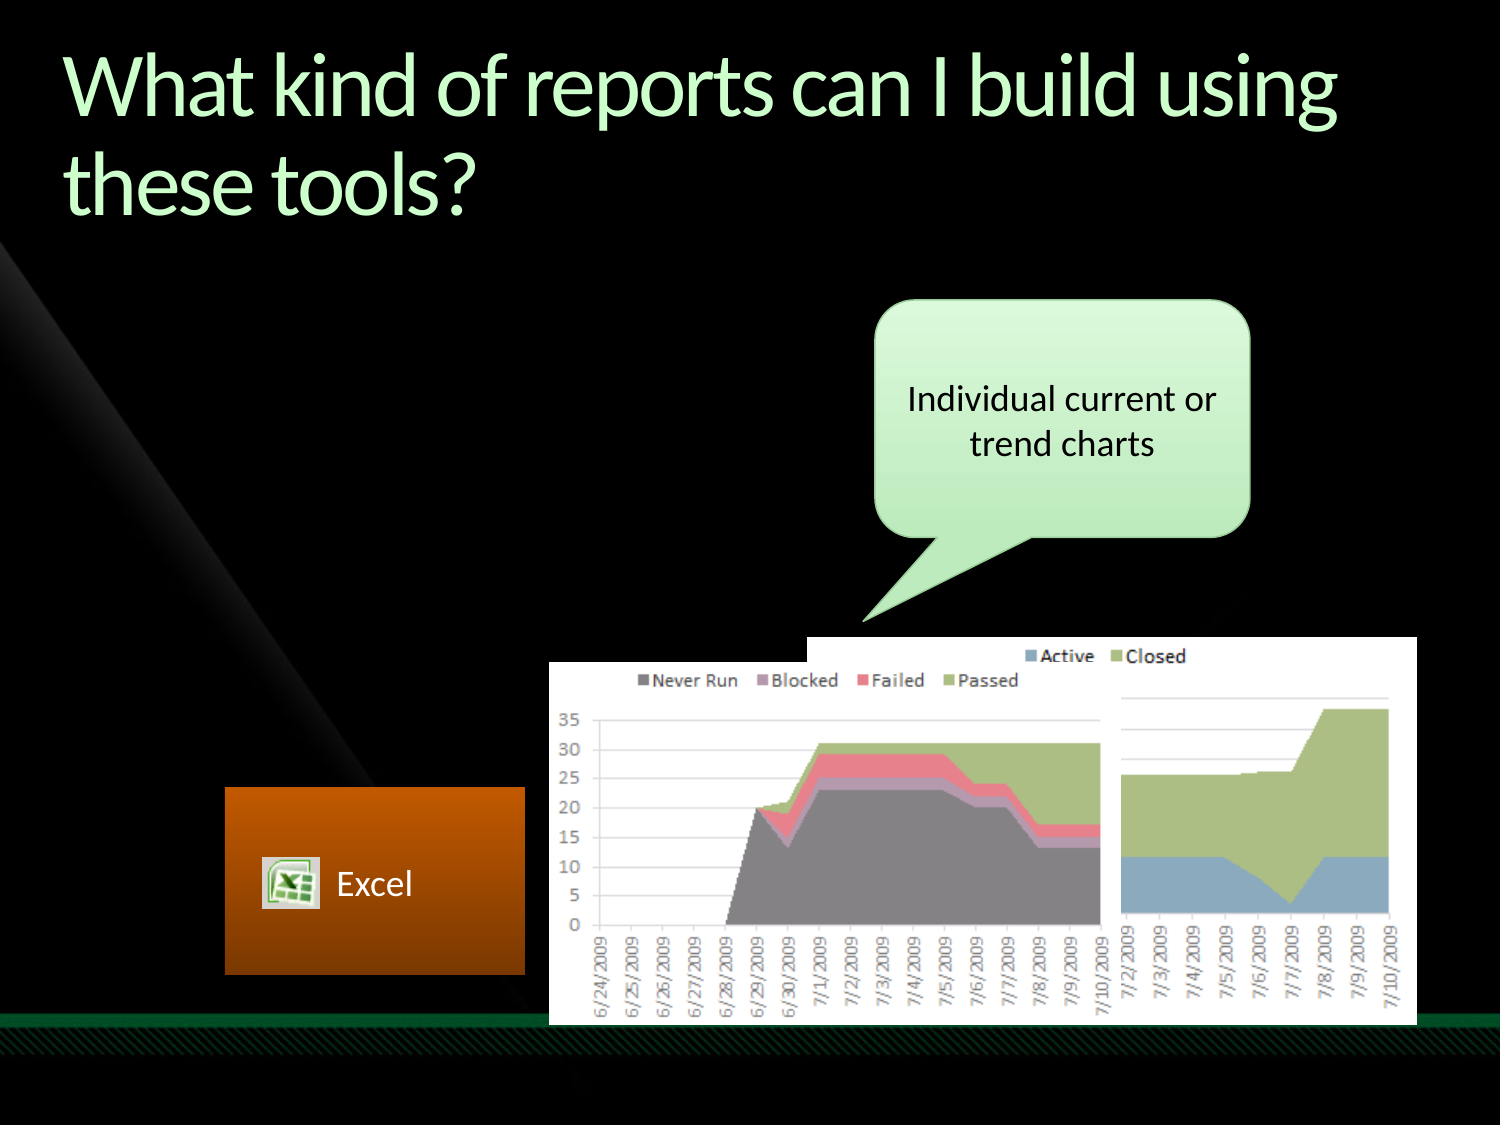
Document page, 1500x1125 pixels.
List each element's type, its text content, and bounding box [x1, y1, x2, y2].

text_box Excel [224, 787, 525, 975]
text_box Individual current or trend charts [862, 299, 1251, 623]
picture [0, 0, 1500, 1125]
title What kind of reports can I build using these tools? [62, 37, 1438, 238]
